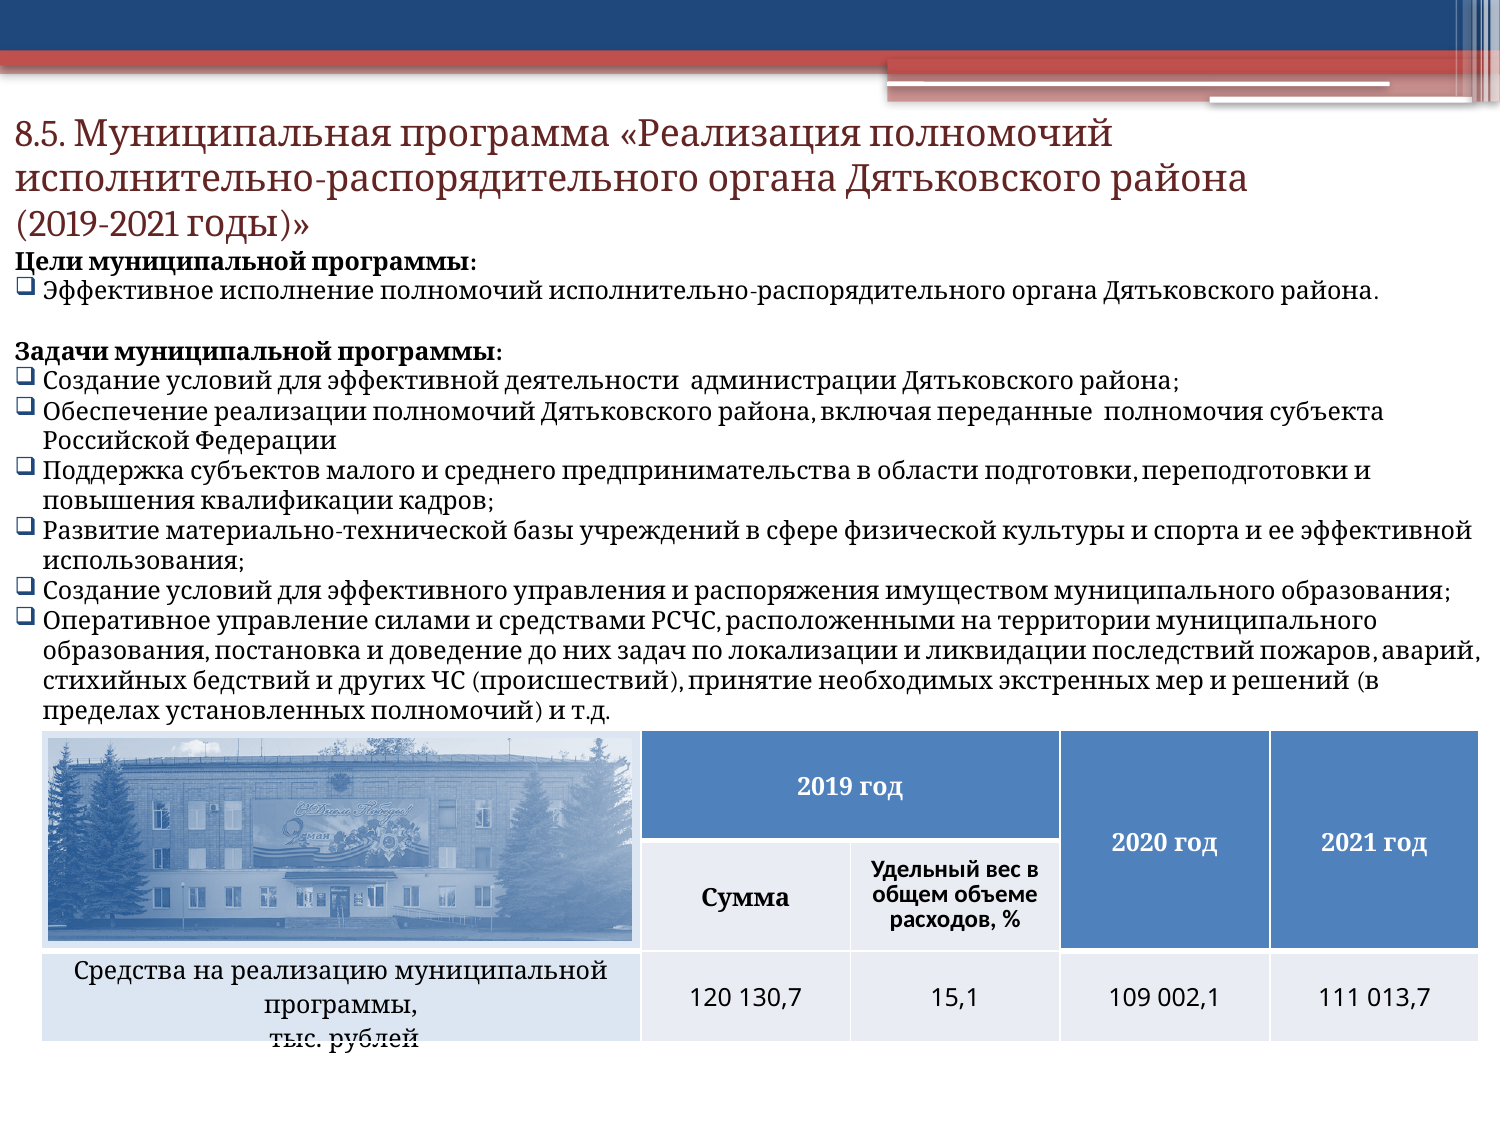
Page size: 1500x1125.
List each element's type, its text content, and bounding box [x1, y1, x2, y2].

table_cell 15,1 [851, 952, 1059, 1041]
table_header 2019 год [642, 732, 1059, 838]
text_box Задачи муниципальной программы: Создание условий для эффективной деятельности администрации Дятьковского района; Обеспечение реализации полномочий Дятьковского района, включая переданные полномочия субъекта Российской Федерации Поддержка субъектов малого и среднего предпринимательства в области подготовки, переподготовки и повышения квалификации кадров; Развитие материально-технической базы учреждений в сфере физической культуры и спорта и ее эффективной использования; Создание условий для эффективного управления и распоряжения имуществом муниципального образования; Оперативное управление силами и средствами РСЧС, расположенными на территории муниципального образования, постановка и доведение до них задач по локализации и ликвидации последствий пожаров, аварий, стихийных бедствий и других ЧС (происшествий), принятие необходимых экстренных мер и решений (в пределах установленных полномочий) и т.д. [0, 327, 1500, 732]
table_cell Средства на реализацию муниципальной программы, тыс. рублей [42, 954, 640, 1041]
text_box 8.5. Муниципальная программа «Реализация полномочий исполнительно-распорядительного органа Дятьковского района (2019-2021 годы)» [0, 101, 1341, 252]
table_header [42, 732, 640, 948]
table_header 2021 год [1271, 732, 1478, 948]
table_cell 109 002,1 [1061, 954, 1269, 1041]
table_cell 111 013,7 [1271, 954, 1478, 1041]
table_cell 120 130,7 [642, 952, 850, 1041]
table_header 2020 год [1061, 732, 1269, 948]
table_cell Удельный вес в общем объеме расходов, % [851, 843, 1059, 950]
table_cell Сумма [642, 843, 850, 950]
text_box Цели муниципальной программы: Эффективное исполнение полномочий исполнительно-распорядительного органа Дятьковского района. [0, 207, 1500, 327]
picture [47, 738, 633, 941]
